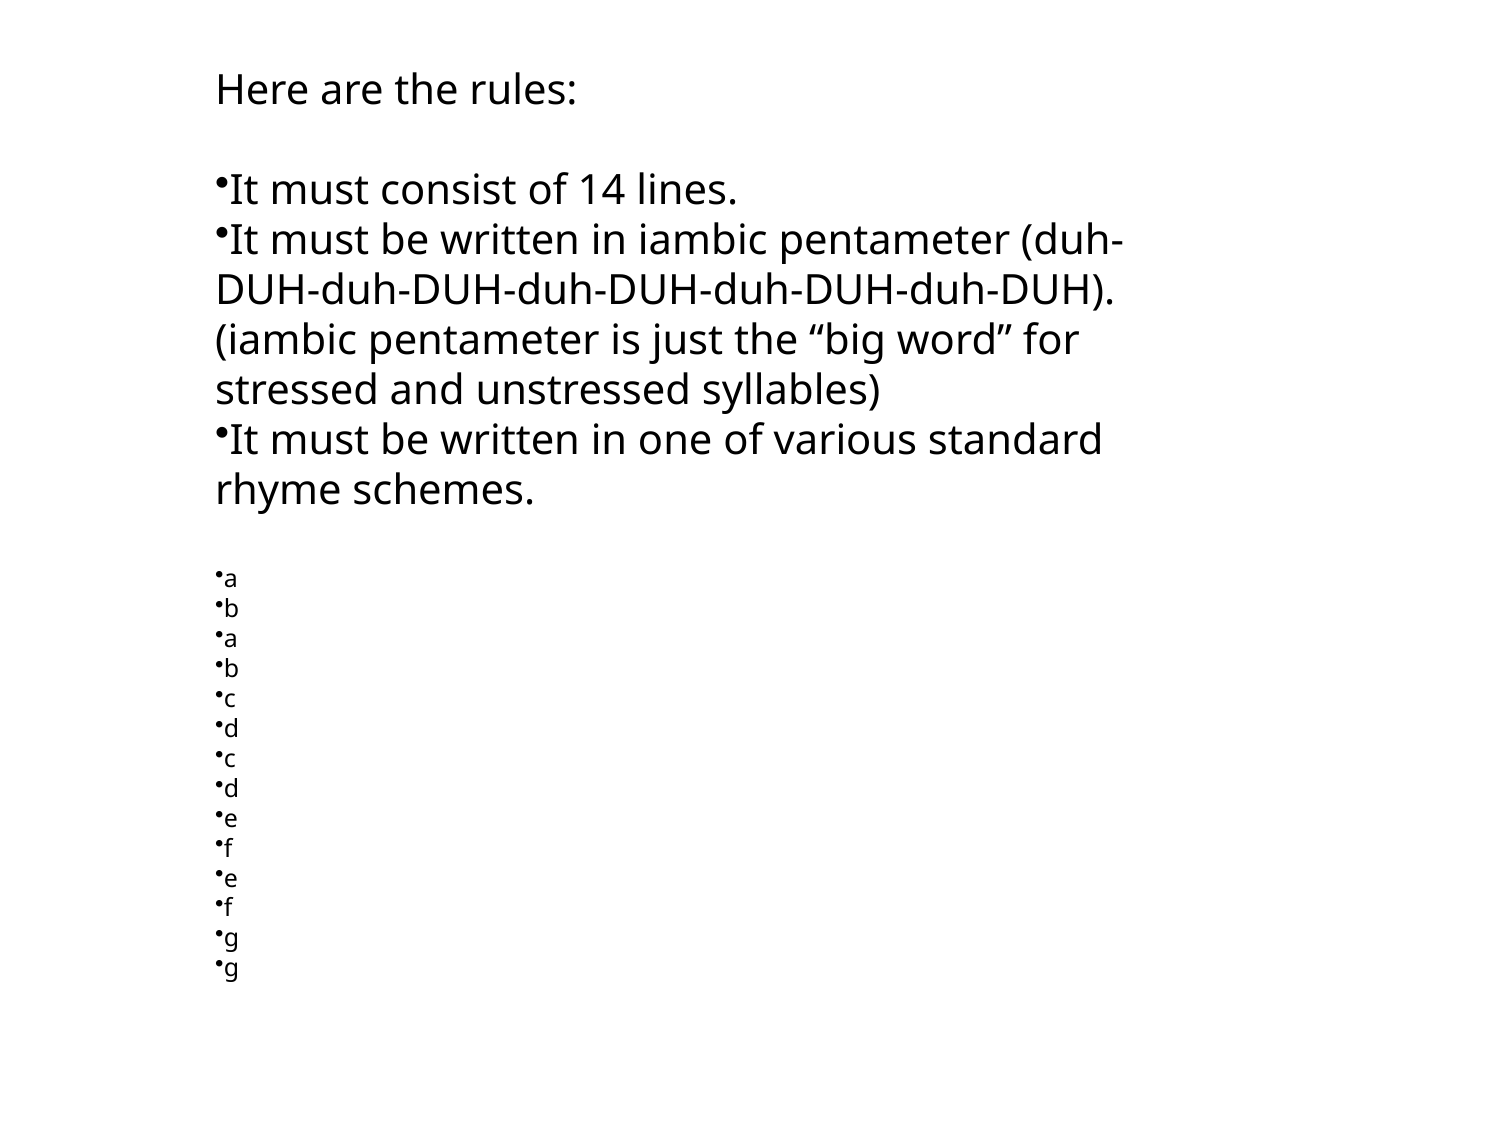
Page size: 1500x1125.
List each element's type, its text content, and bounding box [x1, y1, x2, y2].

text_box Here are the rules: It must consist of 14 lines. It must be written in iambic pentameter (duh-DUH-duh-DUH-duh-DUH-duh-DUH-duh-DUH). (iambic pentameter is just the “big word” for stressed and unstressed syllables) It must be written in one of various standard rhyme schemes. a b a b c d c d e f e f g g [199, 54, 1238, 990]
